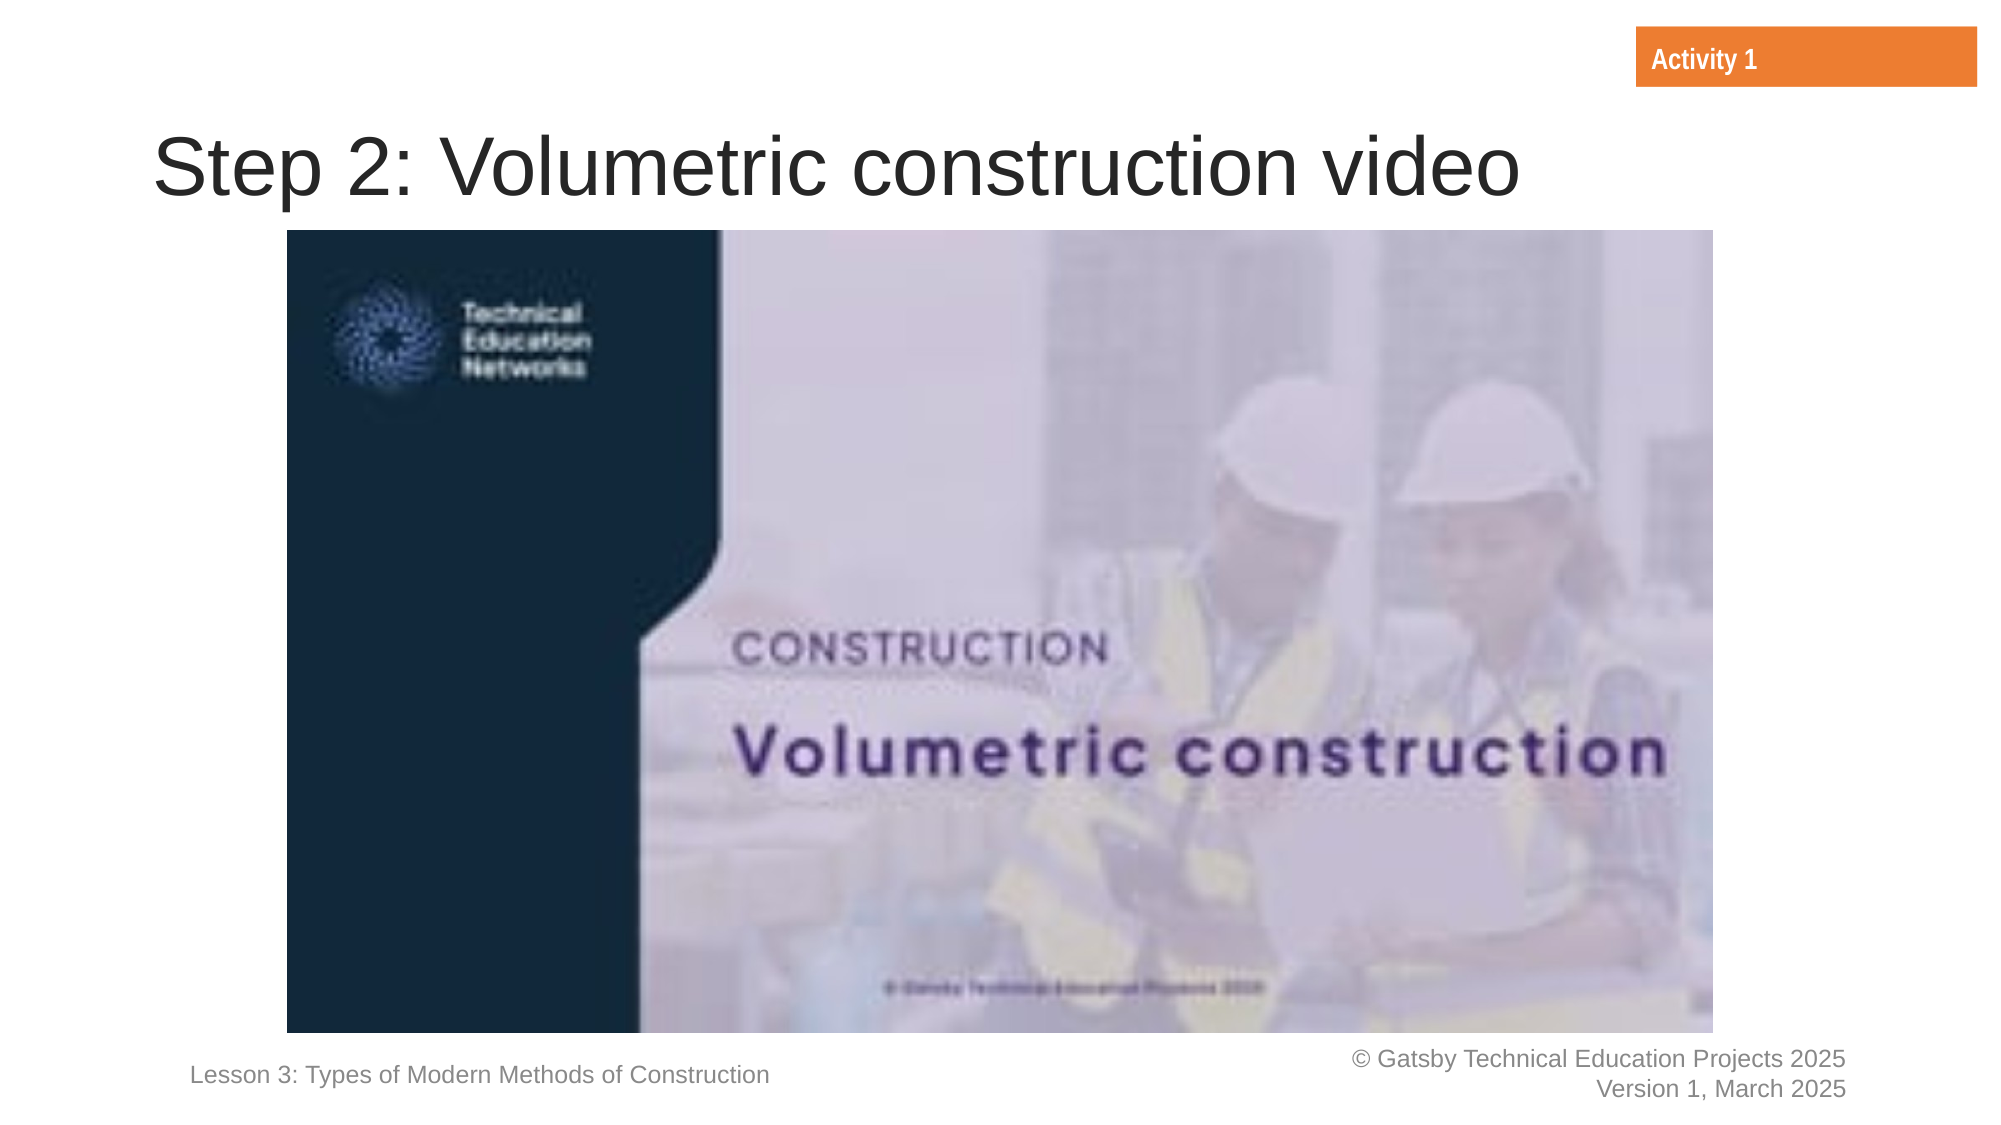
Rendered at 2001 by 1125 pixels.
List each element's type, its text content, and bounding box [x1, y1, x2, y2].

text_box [286, 229, 1714, 1034]
list Lesson 3: Types of Modern Methods of Construction [137, 1042, 829, 1103]
list Activity 1 [1636, 26, 1978, 87]
title Step 2: Volumetric construction video [137, 59, 1863, 278]
